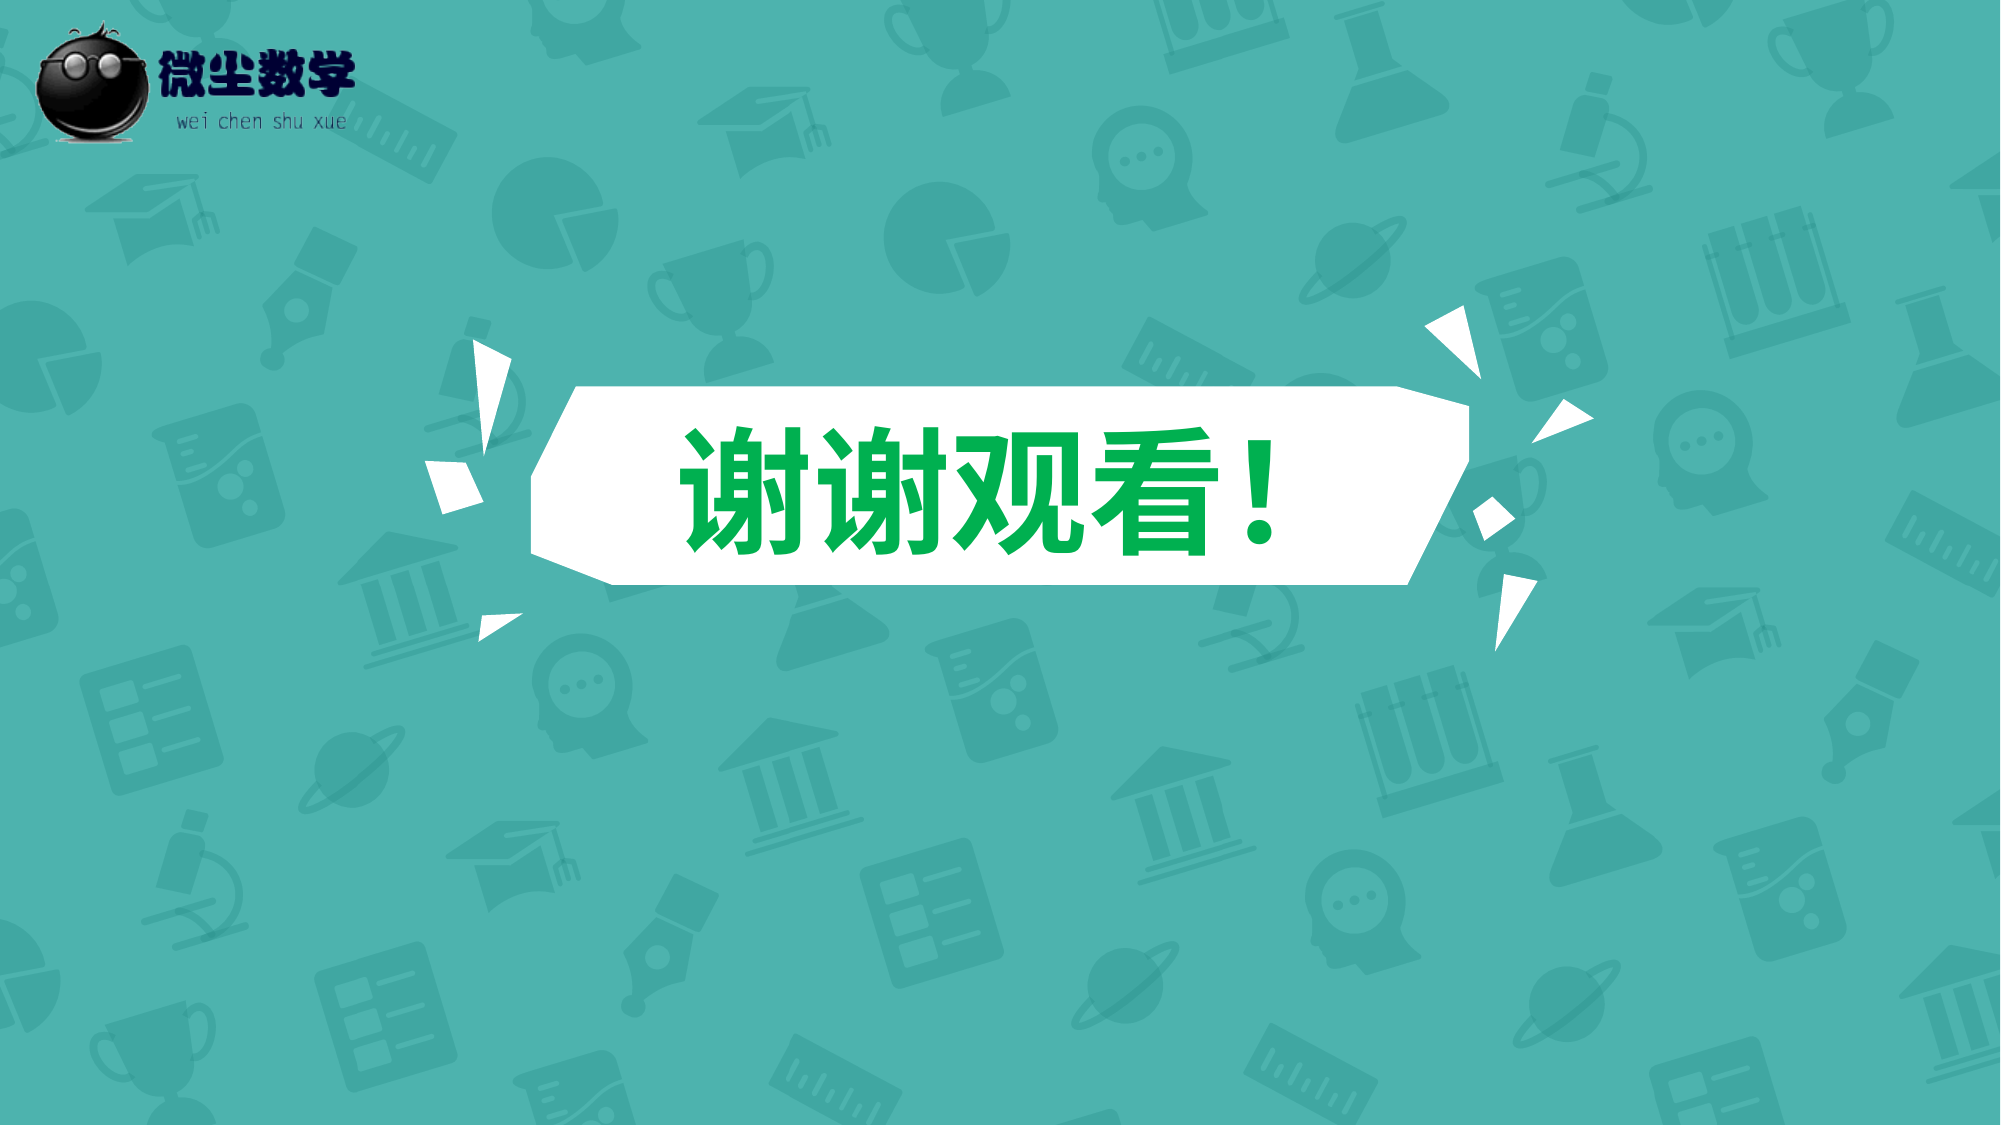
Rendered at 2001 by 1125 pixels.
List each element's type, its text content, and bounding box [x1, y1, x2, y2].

text_box [529, 385, 1471, 586]
text_box [1493, 572, 1540, 653]
text_box [423, 459, 486, 516]
text_box [477, 612, 524, 644]
text_box [1528, 397, 1597, 446]
text_box [471, 337, 513, 457]
text_box [1422, 303, 1484, 383]
picture [0, 0, 2001, 1125]
text_box 谢谢观看！ [660, 398, 1382, 579]
text_box [1471, 495, 1517, 543]
